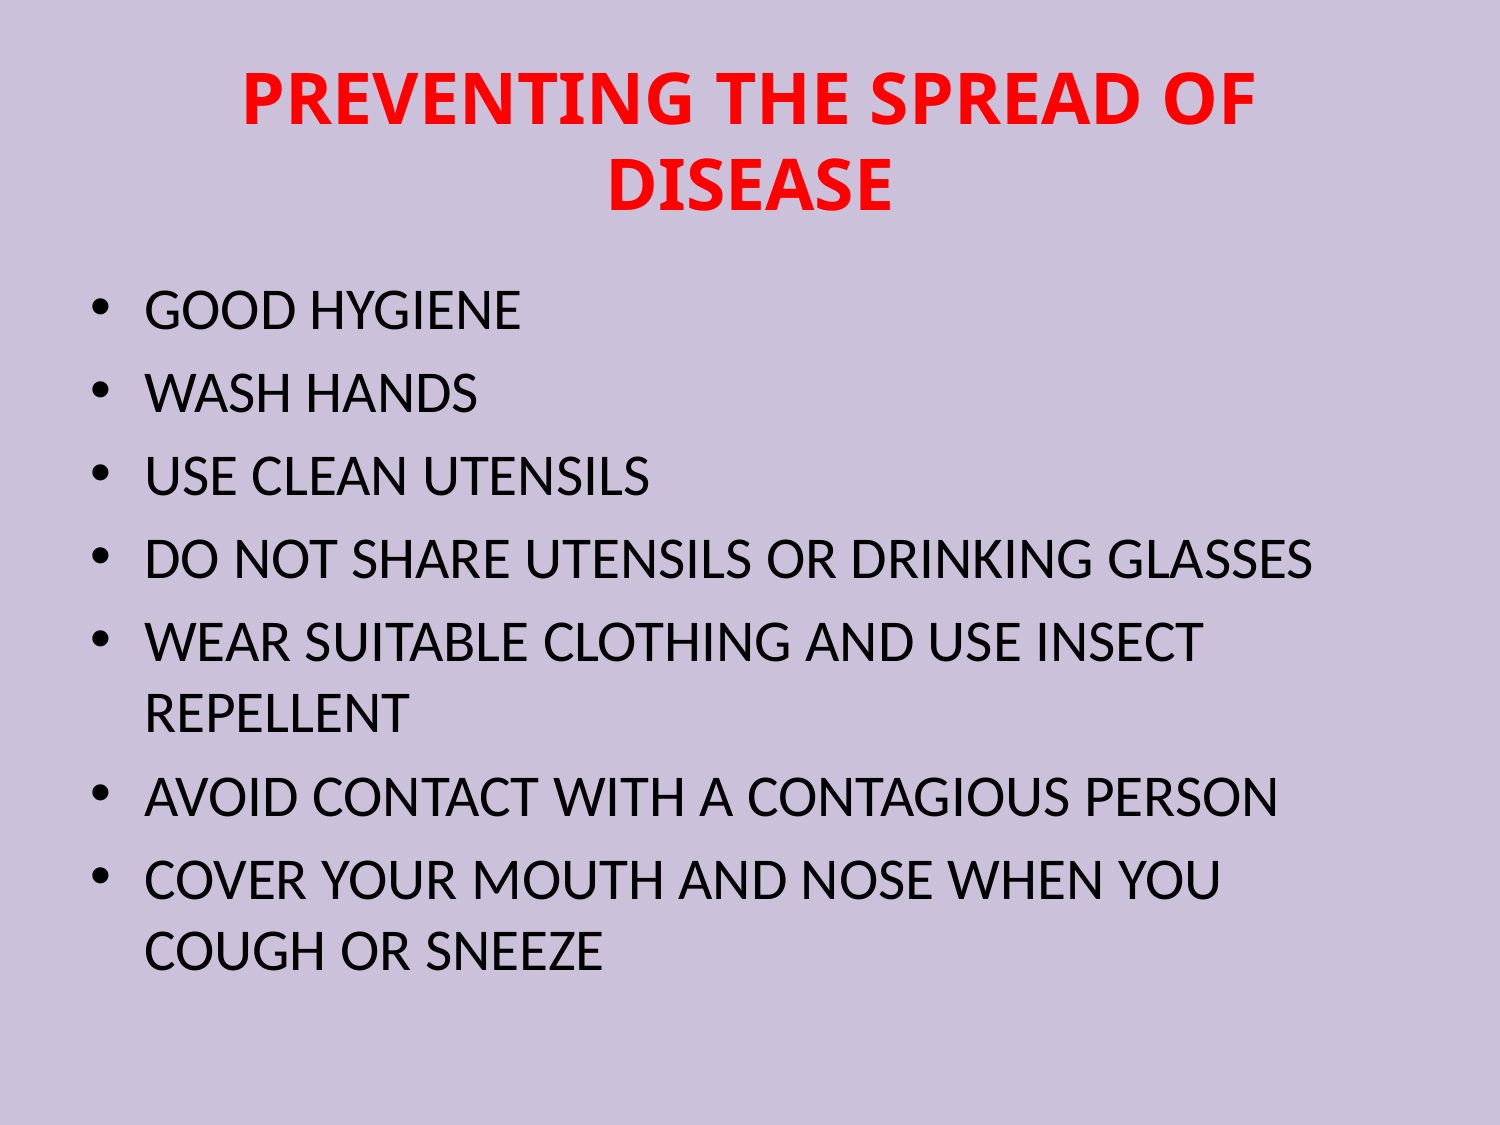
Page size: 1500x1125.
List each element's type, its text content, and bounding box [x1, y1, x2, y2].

title PREVENTING THE SPREAD OF DISEASE [75, 45, 1425, 233]
list GOOD HYGIENE WASH HANDS USE CLEAN UTENSILS DO NOT SHARE UTENSILS OR DRINKING GLASSES WEAR SUITABLE CLOTHING AND USE INSECT REPELLENT AVOID CONTACT WITH A CONTAGIOUS PERSON COVER YOUR MOUTH AND NOSE WHEN YOU COUGH OR SNEEZE [75, 262, 1425, 1005]
